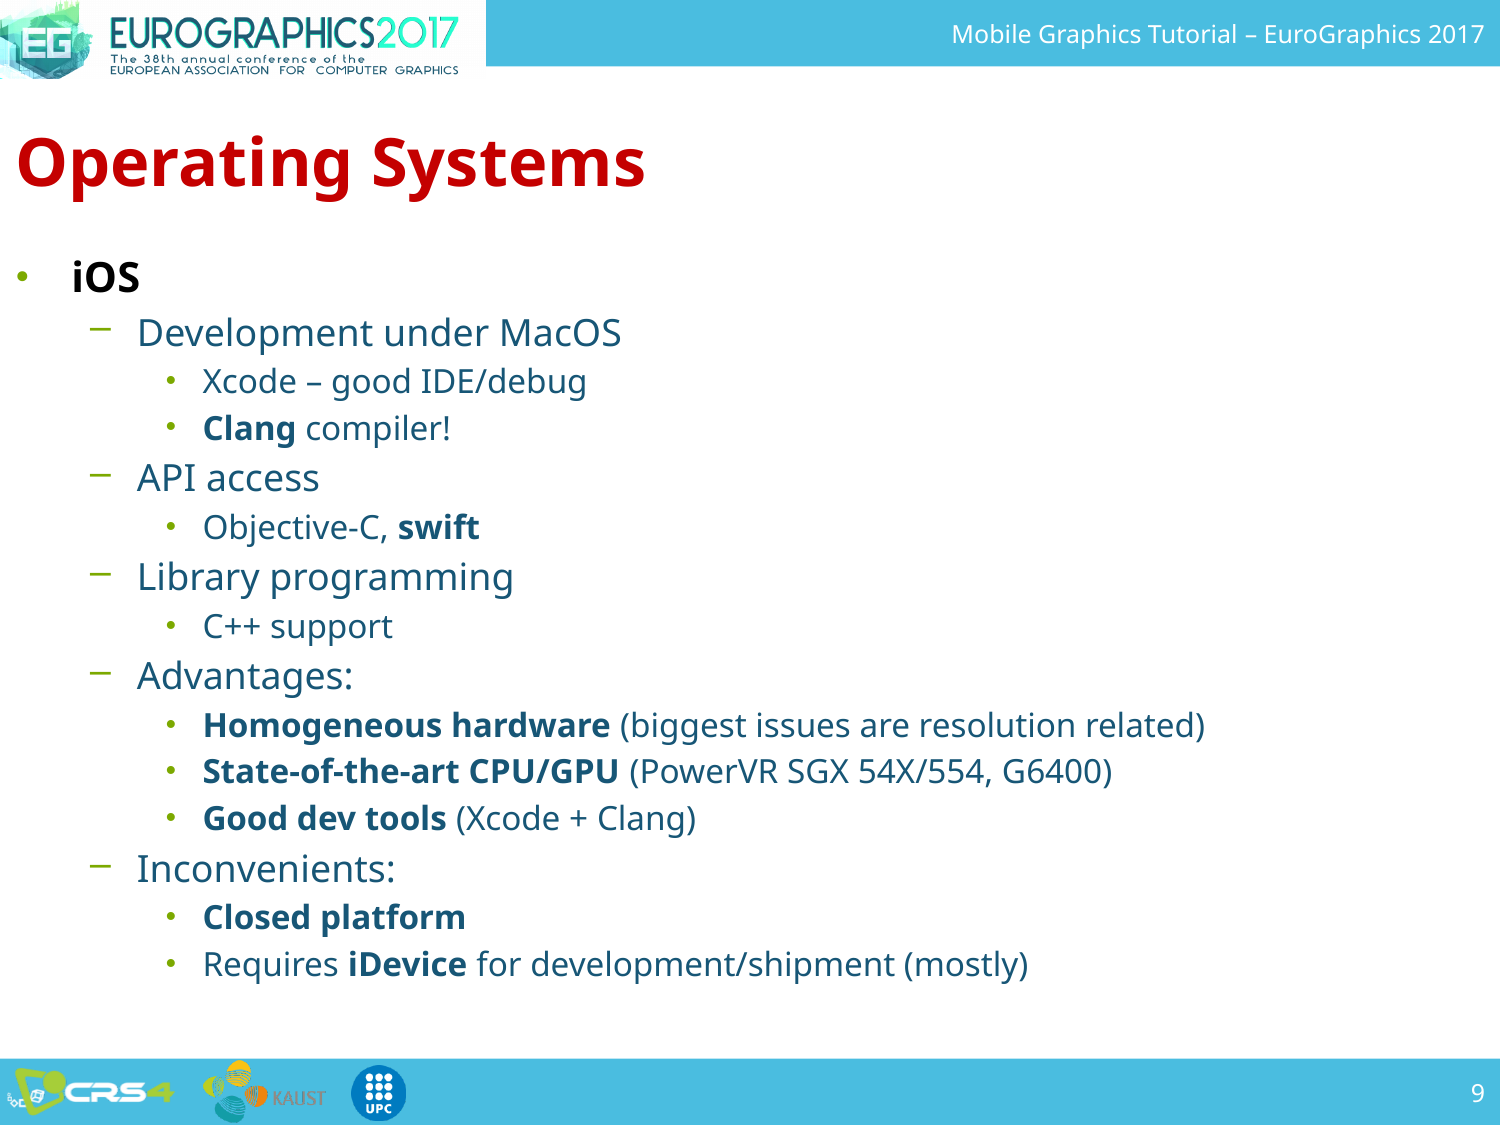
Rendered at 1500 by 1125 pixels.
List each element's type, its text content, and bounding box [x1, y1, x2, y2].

picture [1, 1064, 180, 1119]
picture [0, 0, 486, 77]
title Operating Systems [0, 77, 1442, 241]
picture [351, 1065, 406, 1121]
list iOS Development under MacOS Xcode – good IDE/debug Clang compiler! API access Objective-C, swift Library programming C++ support Advantages: Homogeneous hardware (biggest issues are resolution related) State-of-the-art CPU/GPU (PowerVR SGX 54X/554, G6400) Good dev tools (Xcode + Clang) Inconvenients: Closed platform Requires iDevice for development/shipment (mostly) [0, 243, 1442, 1047]
picture [203, 1060, 326, 1123]
slide_number 9 [1187, 1070, 1500, 1109]
